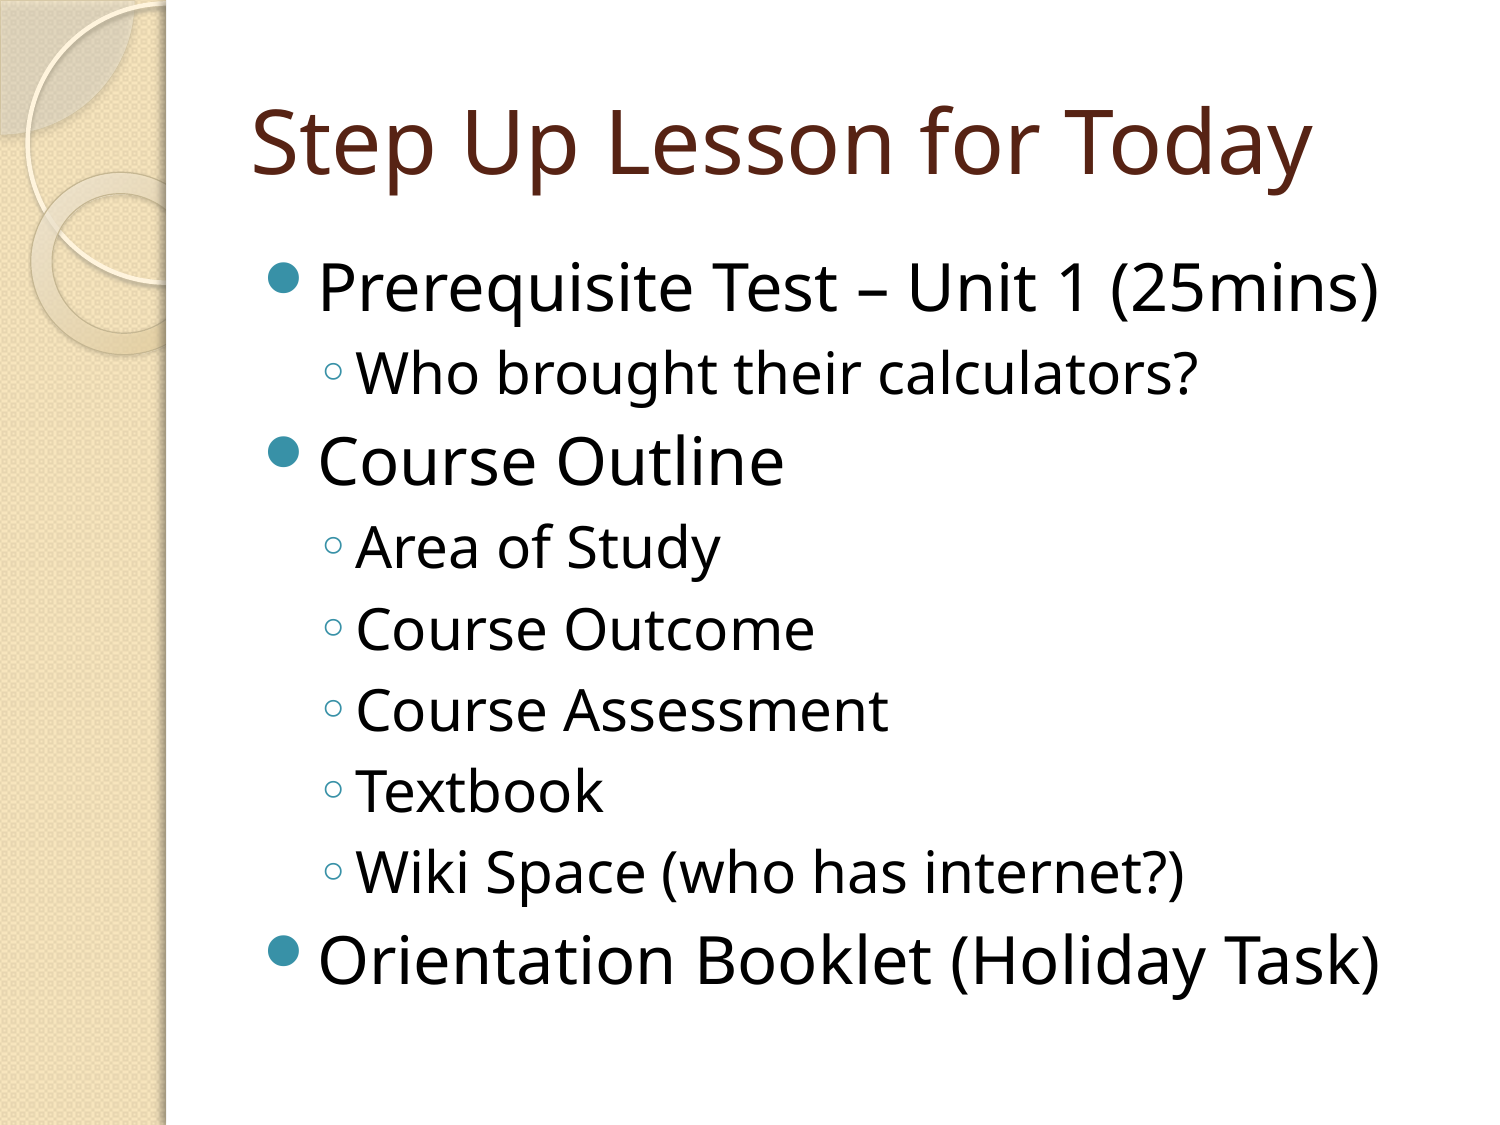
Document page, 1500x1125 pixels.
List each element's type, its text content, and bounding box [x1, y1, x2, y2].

list Prerequisite Test – Unit 1 (25mins) Who brought their calculators? Course Outline Area of Study Course Outcome Course Assessment Textbook Wiki Space (who has internet?) Orientation Booklet (Holiday Task) [235, 237, 1466, 1025]
title Step Up Lesson for Today [235, 45, 1466, 233]
